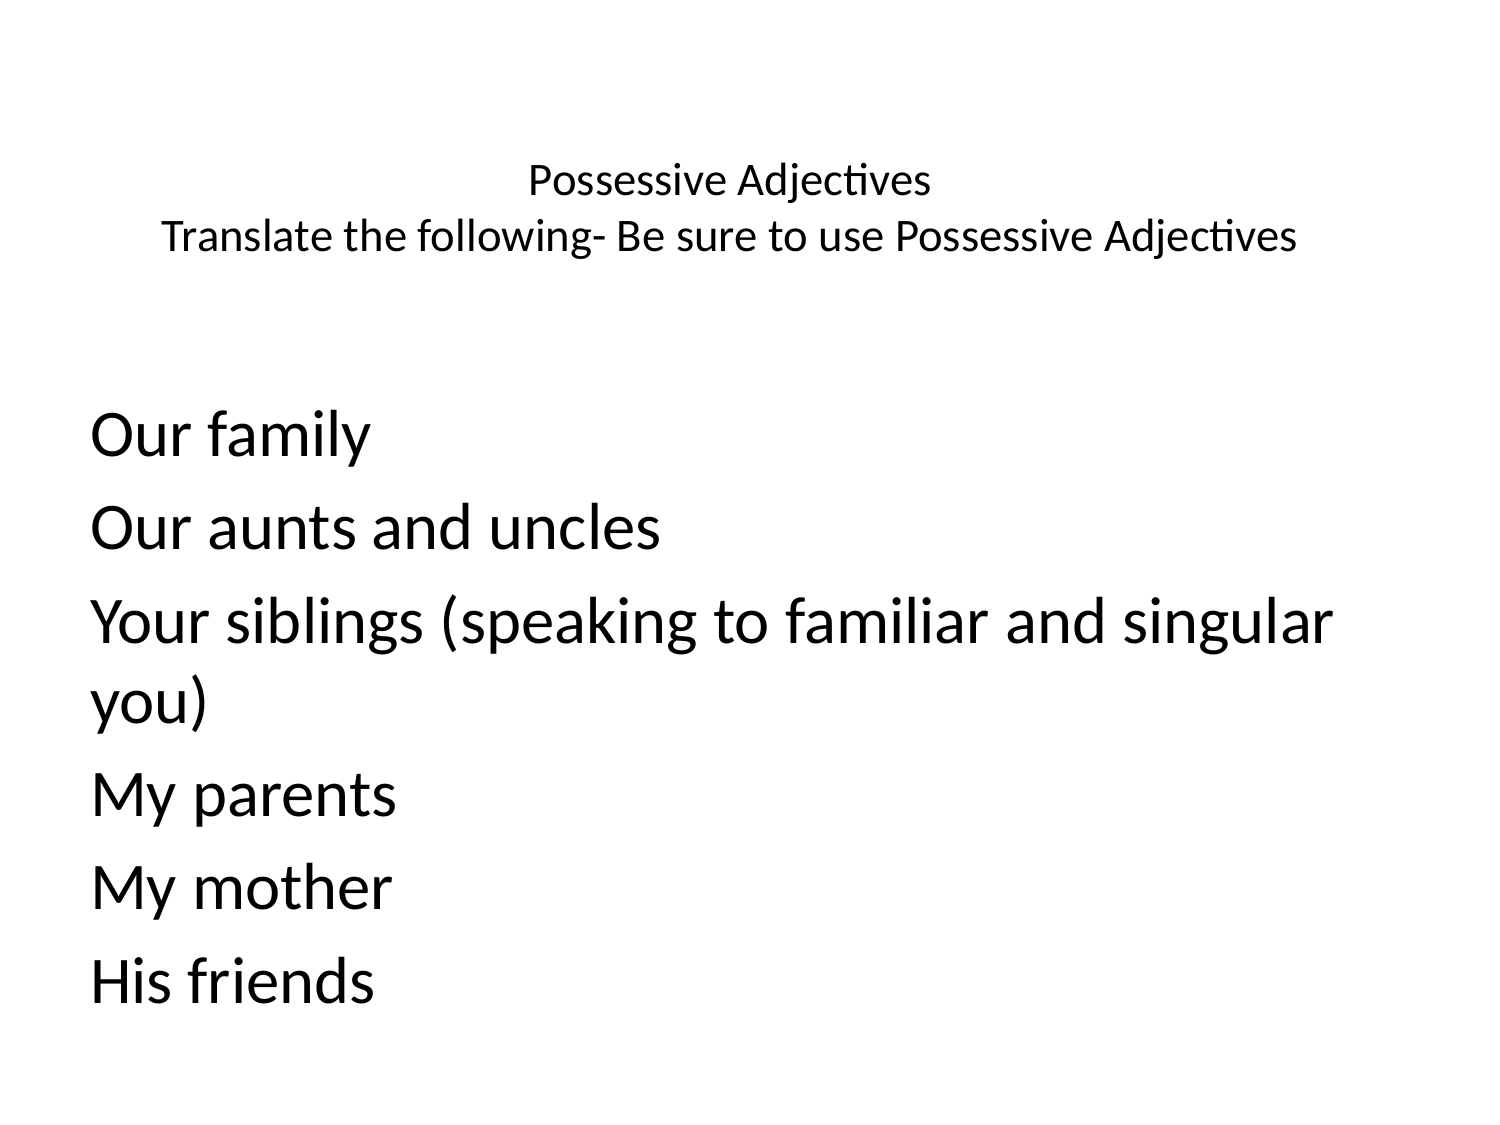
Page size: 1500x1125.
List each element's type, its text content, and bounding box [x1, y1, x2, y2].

title Possessive Adjectives Translate the following- Be sure to use Possessive Adjectives [55, 138, 1406, 327]
list Our family Our aunts and uncles Your siblings (speaking to familiar and singular you) My parents My mother His friends [75, 382, 1425, 1125]
